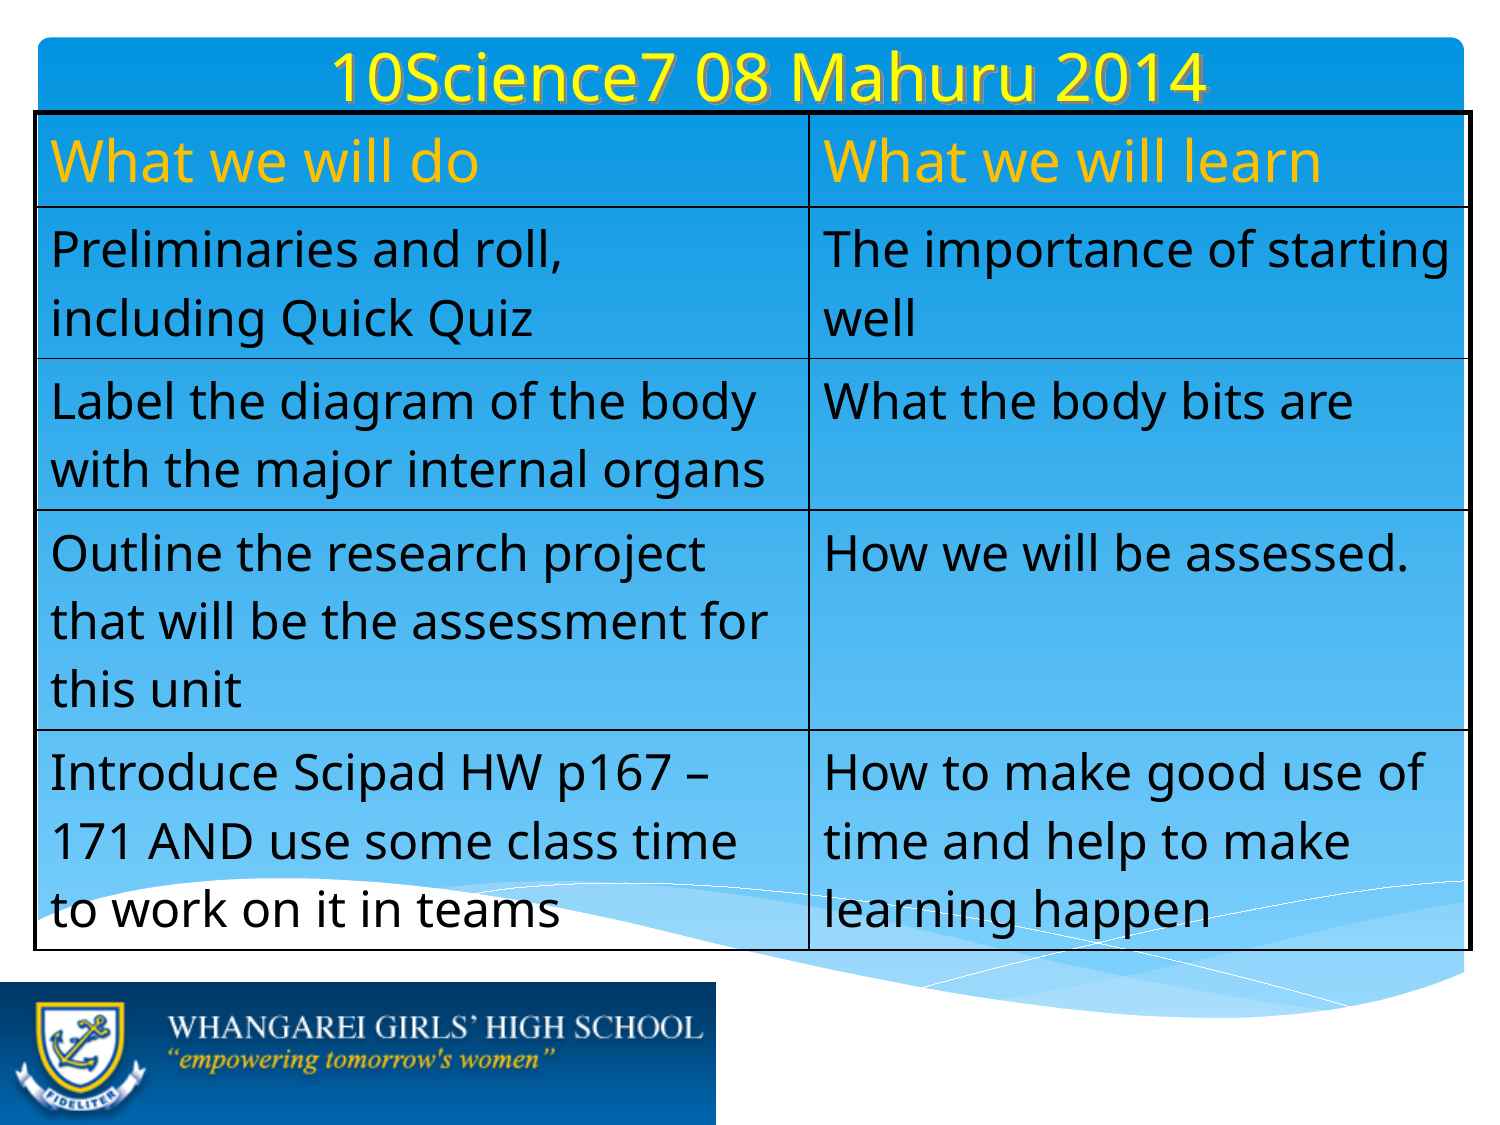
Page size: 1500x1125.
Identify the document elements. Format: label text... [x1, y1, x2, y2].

table_cell Introduce Scipad HW p167 – 171 AND use some class time to work on it in teams [37, 731, 808, 949]
text_box 10Science7 08 Mahuru 2014 [162, 24, 1375, 110]
table_cell What the body bits are [810, 359, 1468, 509]
table_cell How we will be assessed. [810, 511, 1468, 729]
table_cell Label the diagram of the body with the major internal organs [37, 359, 808, 509]
table_header What we will do [37, 115, 808, 206]
table_cell How to make good use of time and help to make learning happen [810, 731, 1468, 949]
table_cell Outline the research project that will be the assessment for this unit [37, 511, 808, 729]
picture [0, 982, 716, 1125]
table_cell Preliminaries and roll, including Quick Quiz [37, 208, 808, 358]
table_header What we will learn [810, 115, 1468, 206]
table_cell The importance of starting well [810, 208, 1468, 358]
